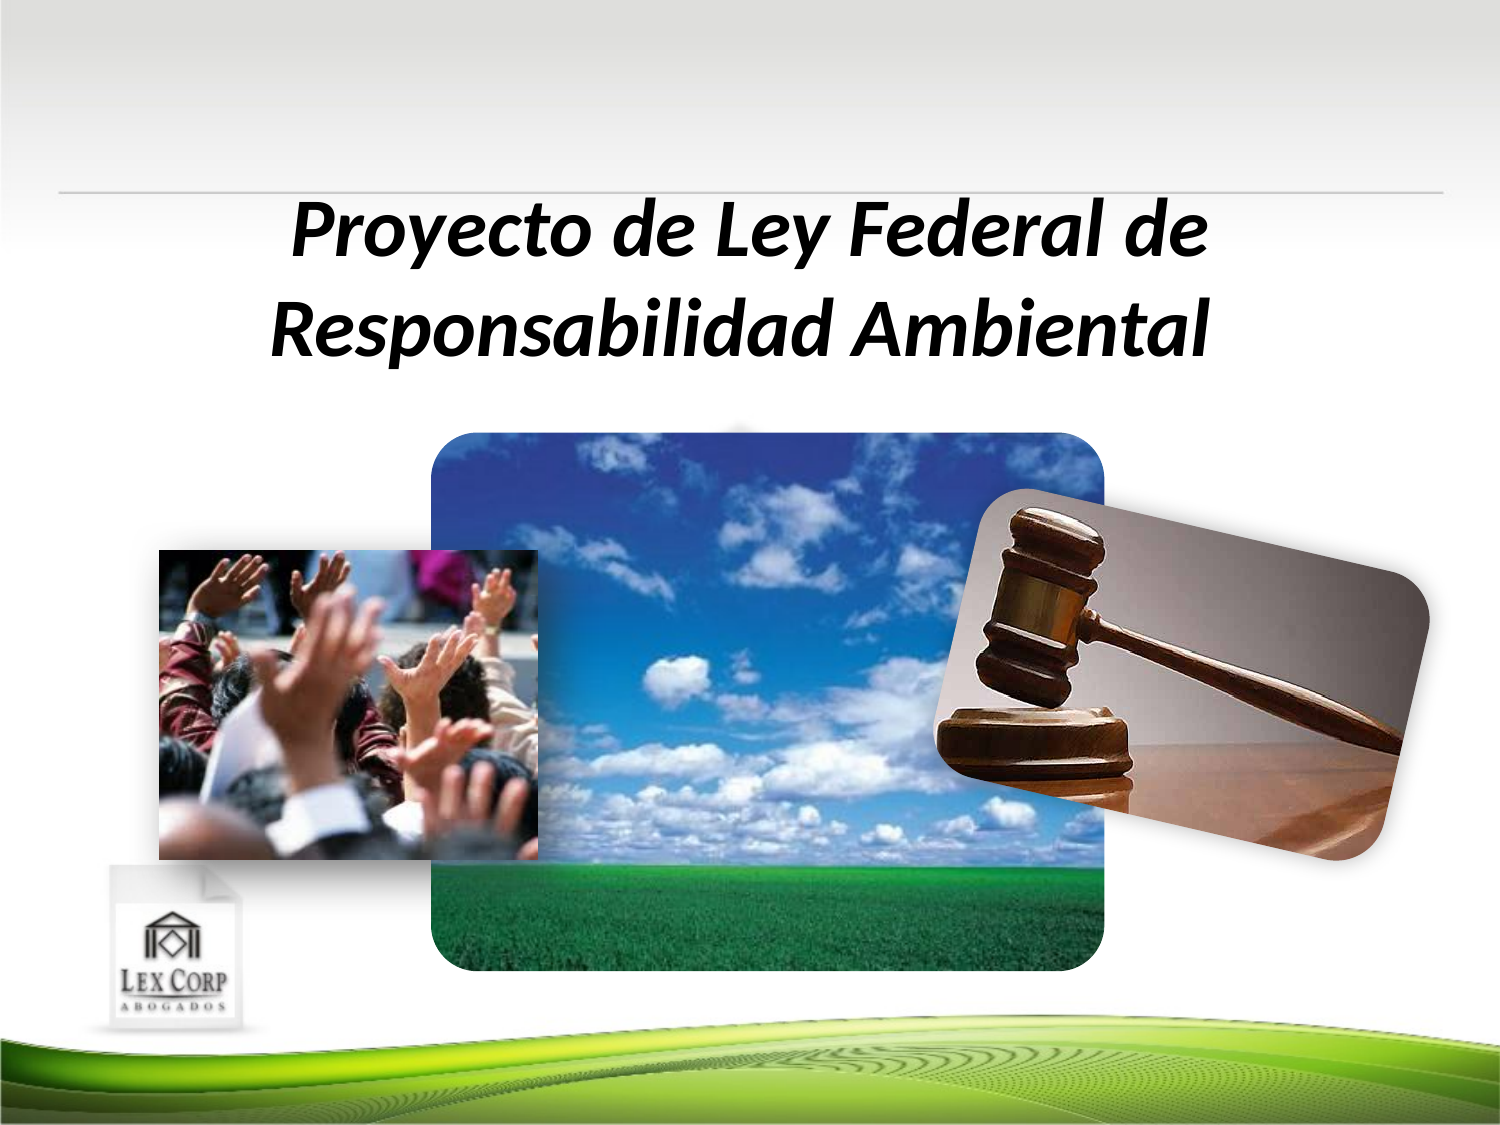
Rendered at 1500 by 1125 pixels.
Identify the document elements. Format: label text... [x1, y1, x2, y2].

picture [0, 386, 1500, 1125]
title Proyecto de Ley Federal de Responsabilidad Ambiental [0, 160, 1500, 386]
picture [0, 0, 1500, 160]
